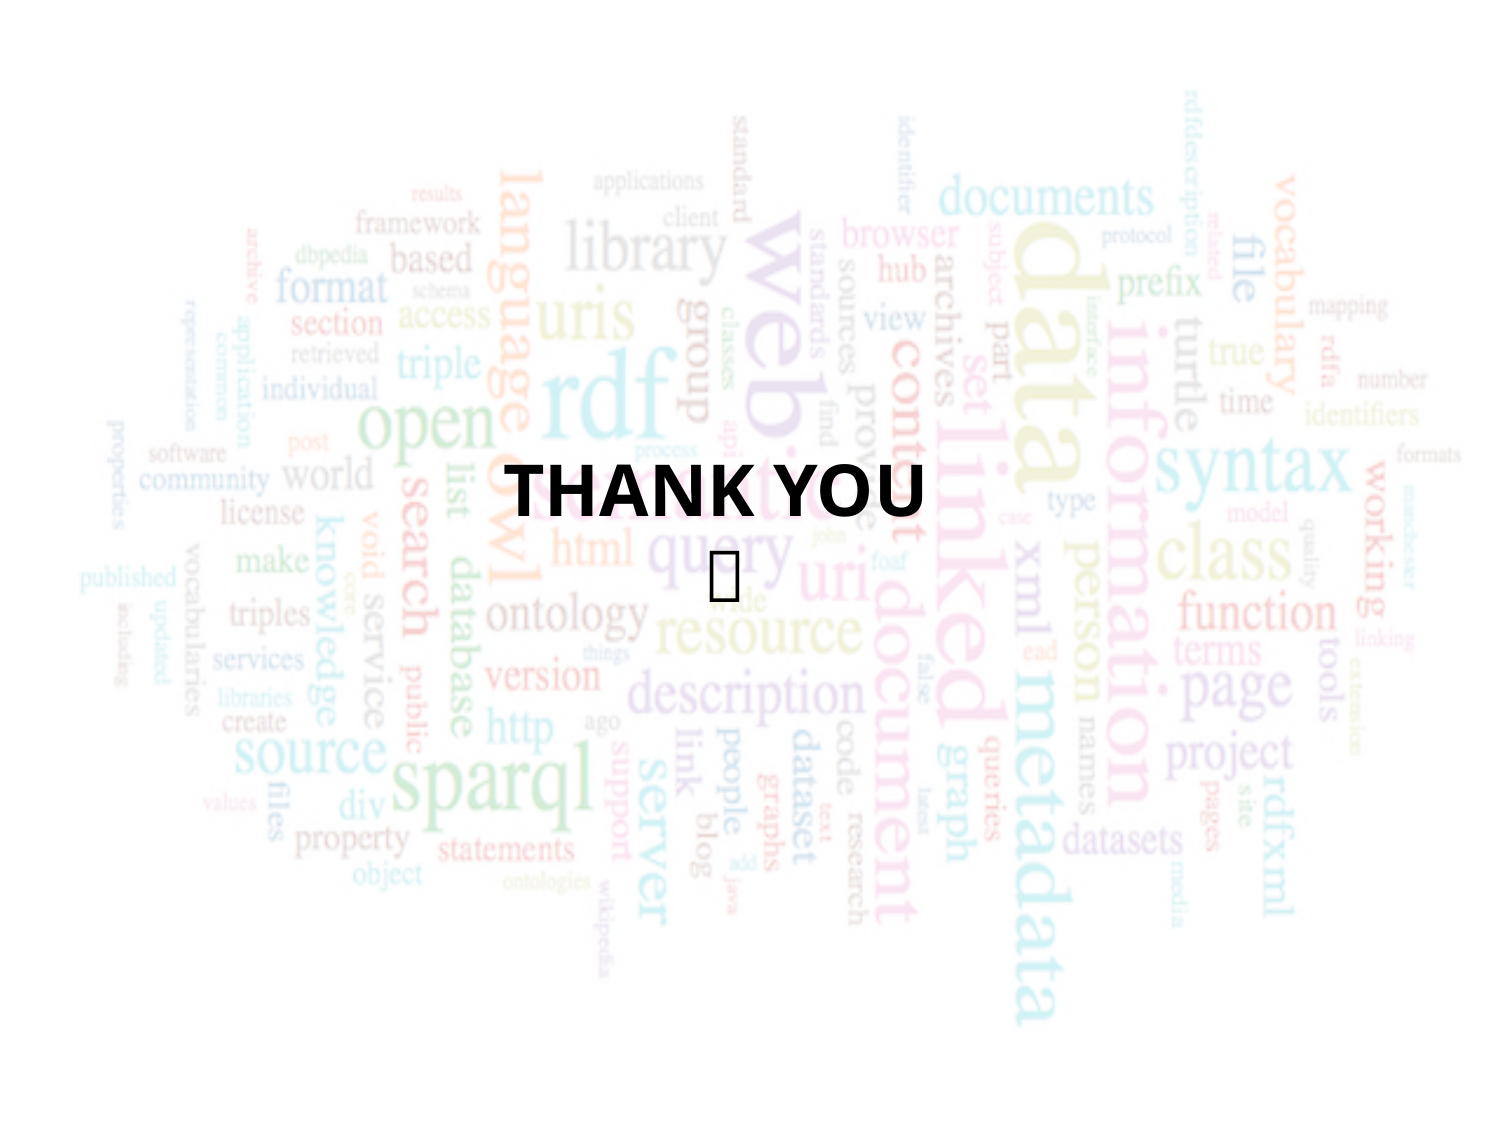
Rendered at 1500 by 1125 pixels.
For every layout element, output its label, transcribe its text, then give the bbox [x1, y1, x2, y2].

title THANK YOU  [50, 437, 1400, 625]
